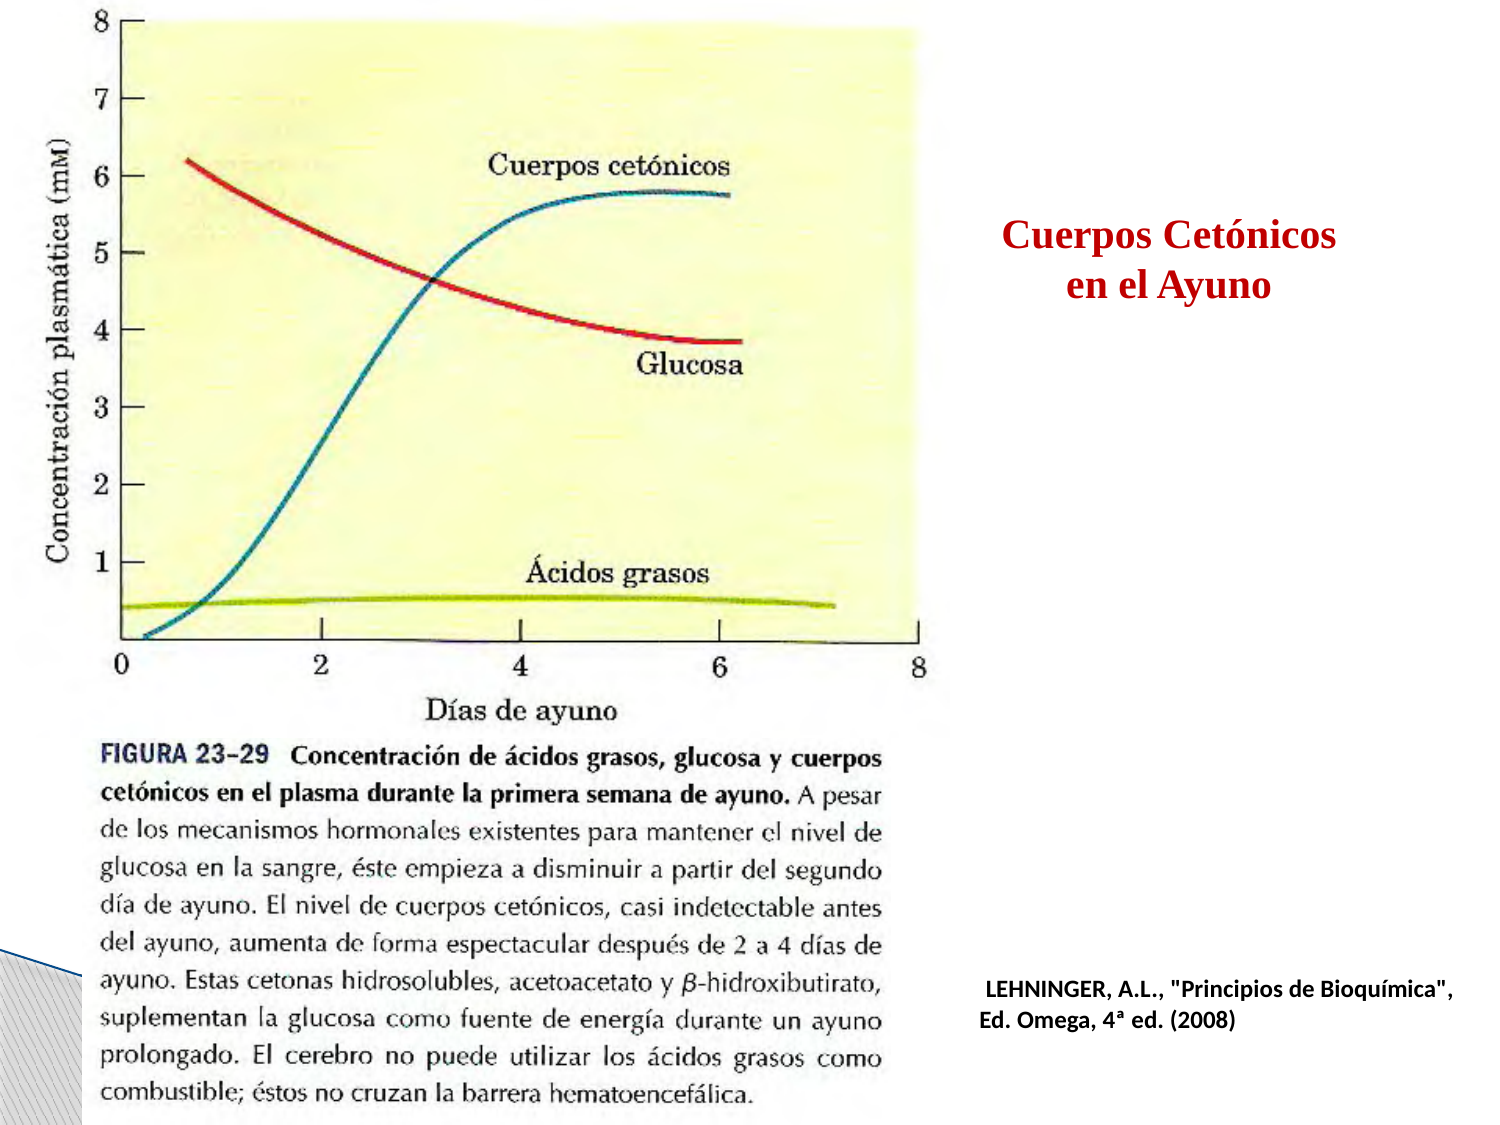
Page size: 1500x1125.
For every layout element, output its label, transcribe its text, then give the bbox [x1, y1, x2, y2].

text_box LEHNINGER, A.L., "Principios de Bioquímica", Ed. Omega, 4ª ed. (2008) [964, 960, 1476, 1076]
picture [11, 0, 950, 1125]
text_box Cuerpos Cetónicos en el Ayuno [986, 199, 1352, 314]
